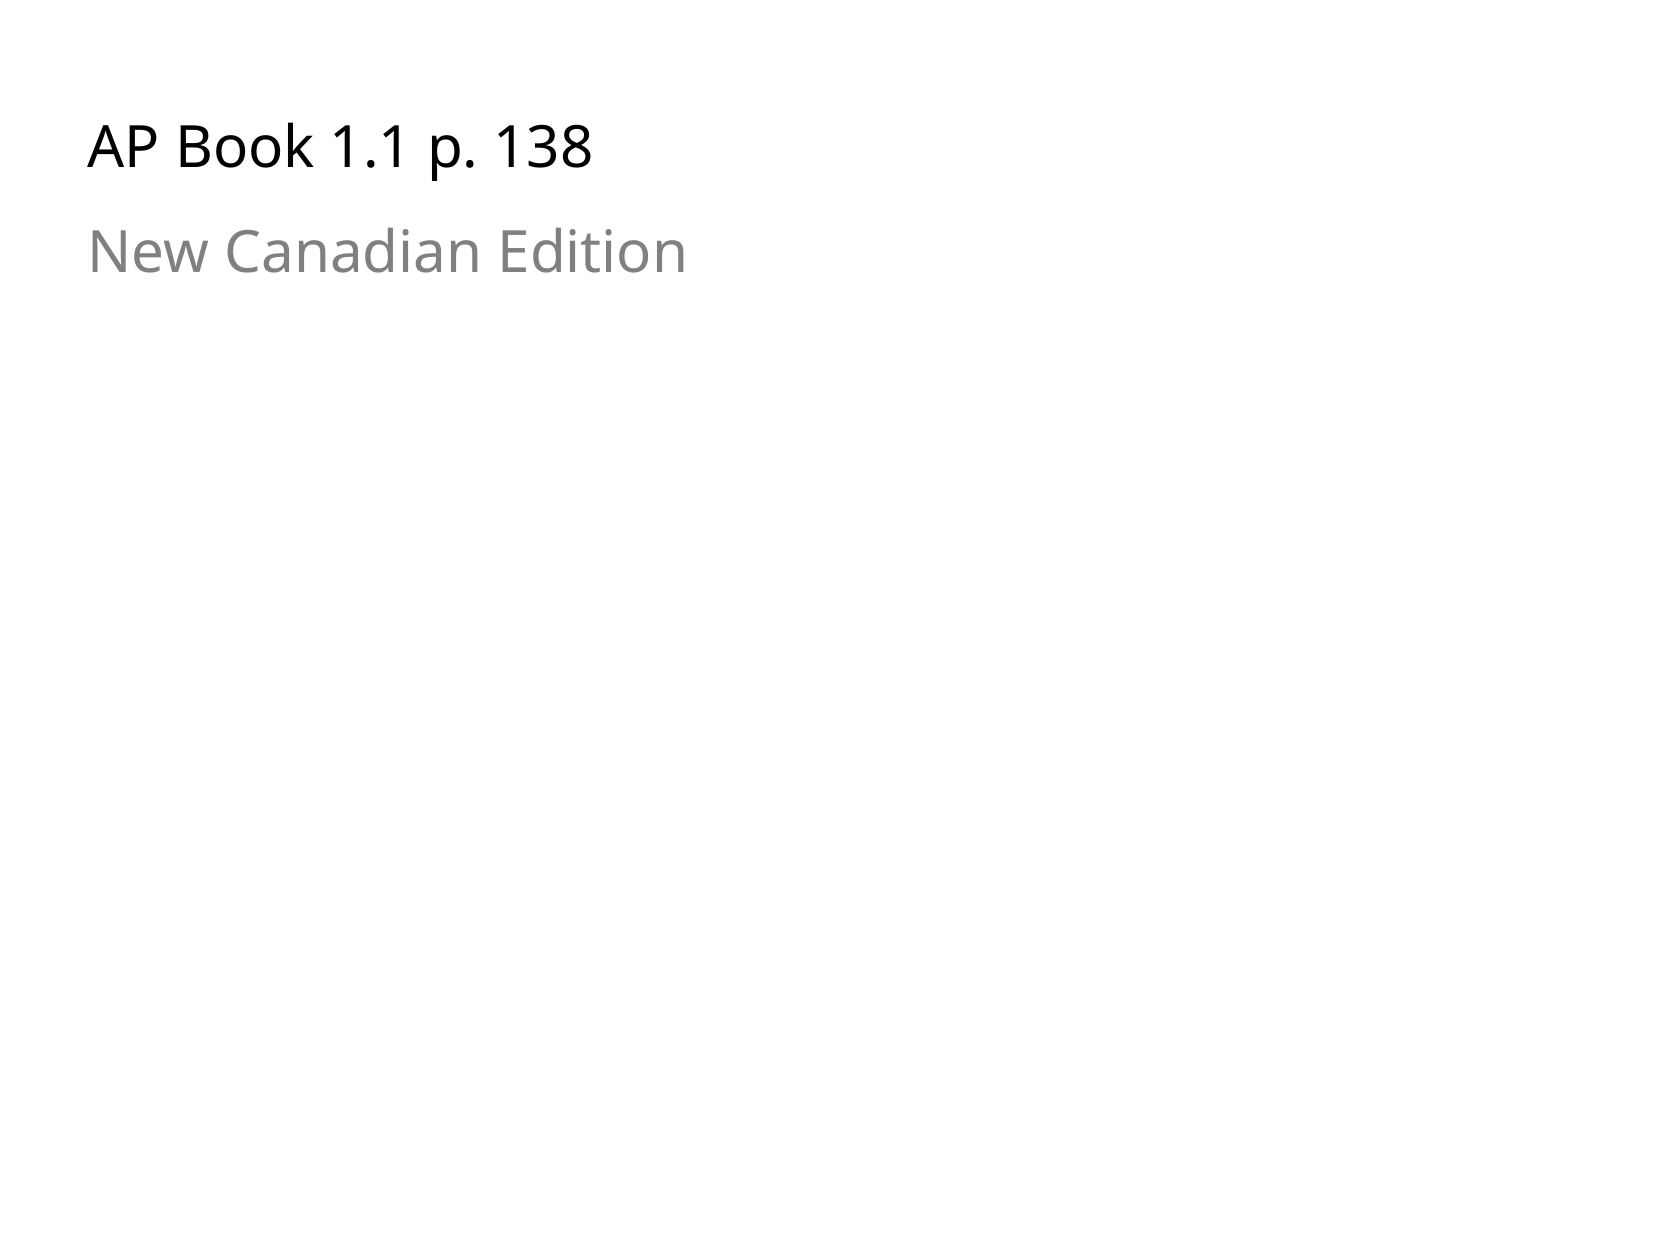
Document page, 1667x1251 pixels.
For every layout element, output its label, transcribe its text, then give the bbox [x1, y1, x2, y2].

text_box AP Book 1.1 p. 138 New Canadian Edition [72, 66, 1157, 292]
